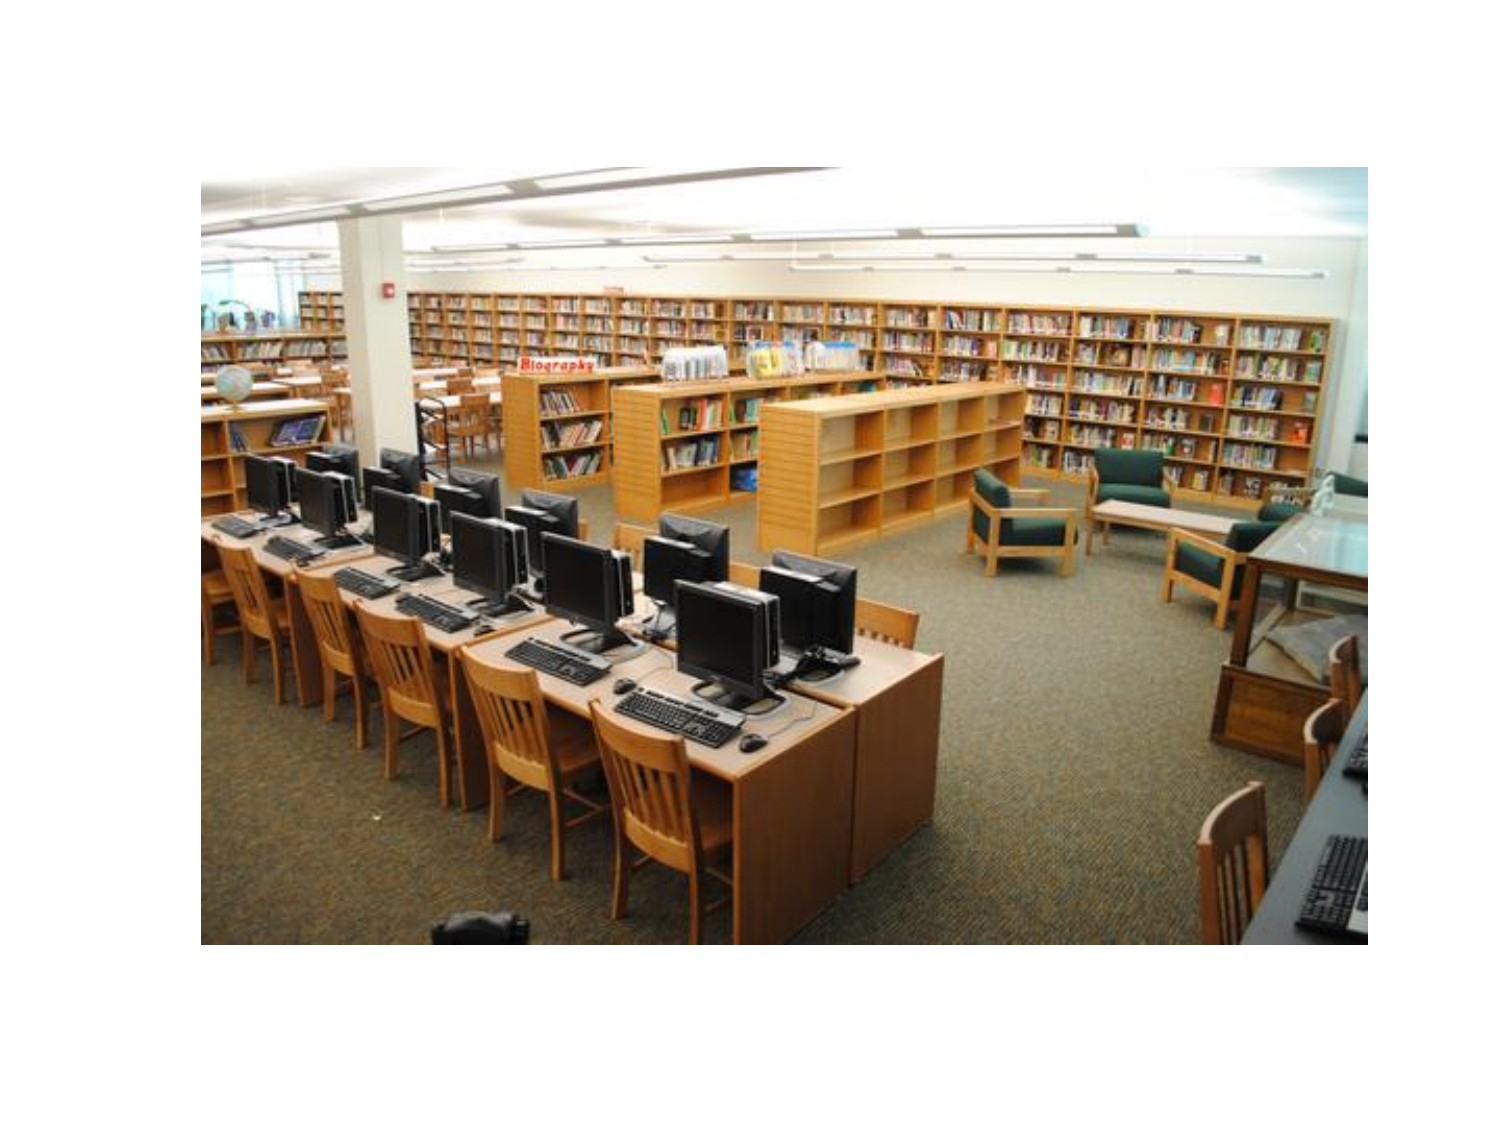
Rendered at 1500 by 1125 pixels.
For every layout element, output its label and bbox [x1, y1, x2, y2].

picture [200, 167, 1369, 945]
